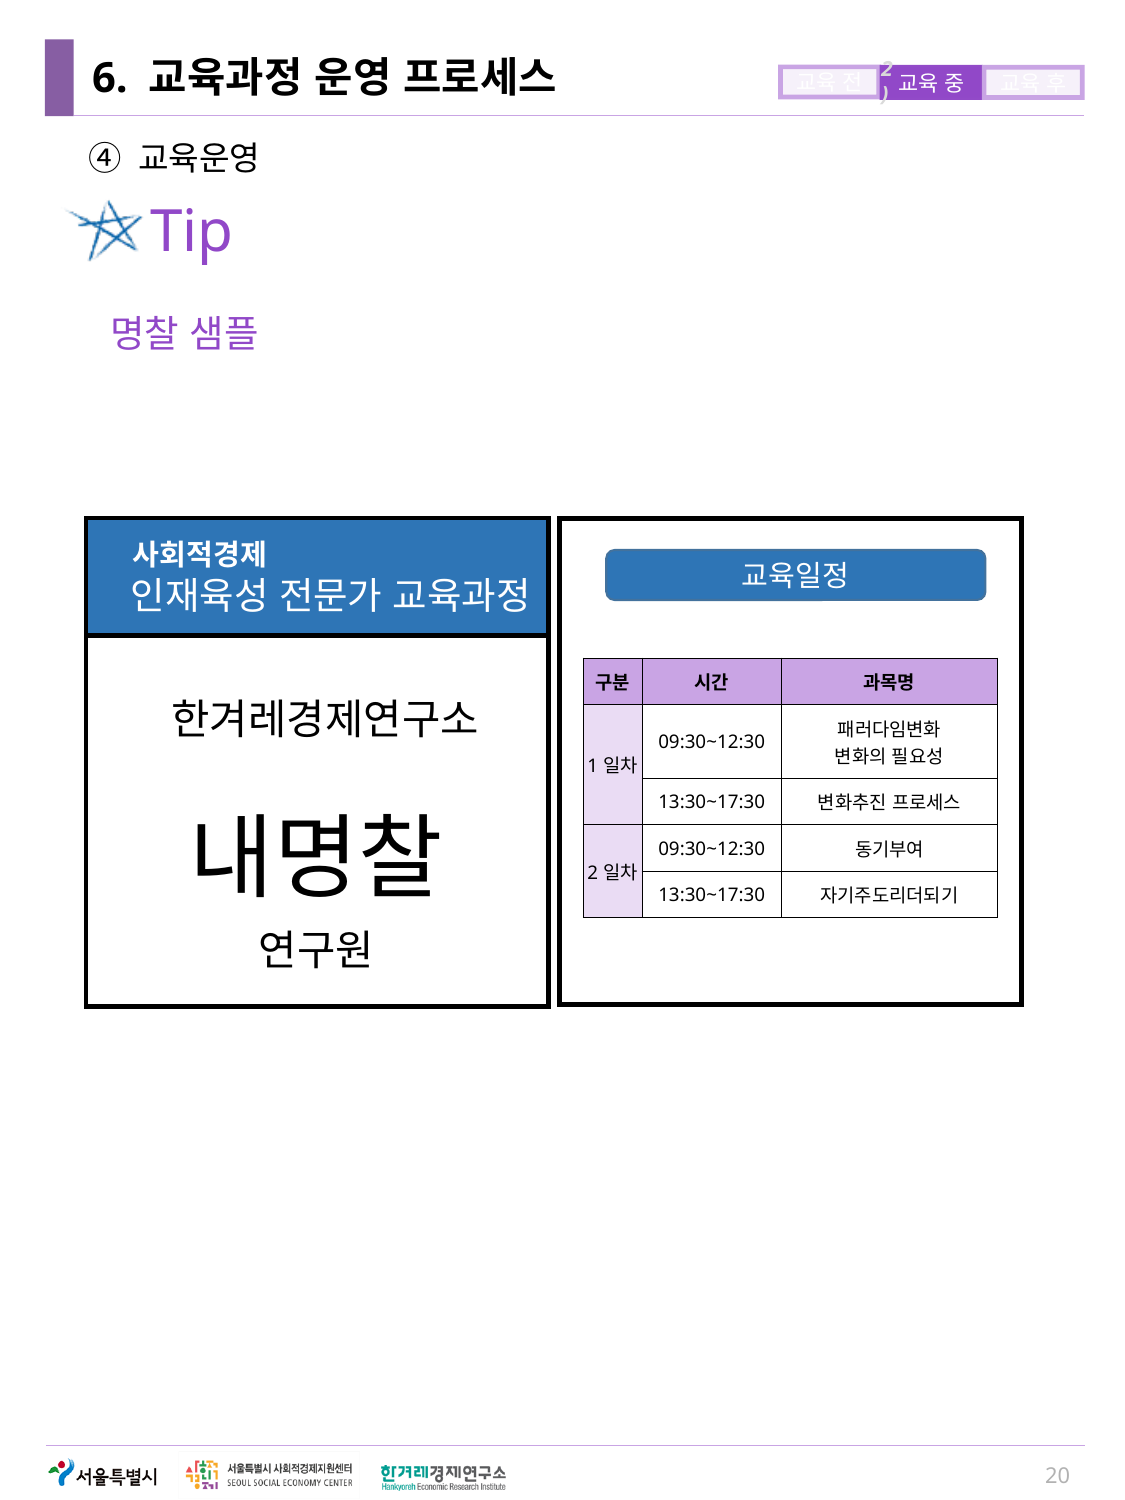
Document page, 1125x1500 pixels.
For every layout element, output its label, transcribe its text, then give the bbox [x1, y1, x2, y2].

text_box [58, 185, 360, 272]
table_cell 1일차 [584, 705, 642, 824]
table_cell 09:30~12:30 [643, 705, 781, 778]
table_cell 13:30~17:30 [643, 872, 781, 917]
table_cell 변화추진 프로세스 [782, 779, 997, 824]
text_box 내명찰 연구원 [114, 758, 519, 981]
text_box ④ 교육운영 [73, 130, 285, 185]
text_box 사회적경제 인재육성 전문가 교육과정 [85, 517, 549, 636]
table_cell 09:30~12:30 [643, 825, 781, 871]
picture [48, 1457, 157, 1486]
table_header 구분 [584, 659, 642, 704]
table_cell 2일차 [584, 825, 642, 917]
text_box [558, 518, 1023, 1006]
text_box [780, 55, 1083, 98]
table_cell 13:30~17:30 [643, 779, 781, 824]
picture [381, 1465, 506, 1491]
table_cell 자기주도리더되기 [782, 872, 997, 917]
title 6. 교육과정 운영 프로세스 [77, 49, 1034, 110]
slide_number 20 [832, 1436, 1086, 1500]
text_box [85, 636, 549, 1007]
text_box 명찰 샘플 [95, 289, 799, 363]
picture [178, 1451, 360, 1499]
table_header 시간 [643, 659, 781, 704]
text_box 한겨레경제연구소 [154, 670, 497, 751]
table_cell 동기부여 [782, 825, 997, 871]
text_box 교육일정 [605, 548, 987, 602]
table_cell 패러다임변화 변화의 필요성 [782, 705, 997, 778]
table_header 과목명 [782, 659, 997, 704]
